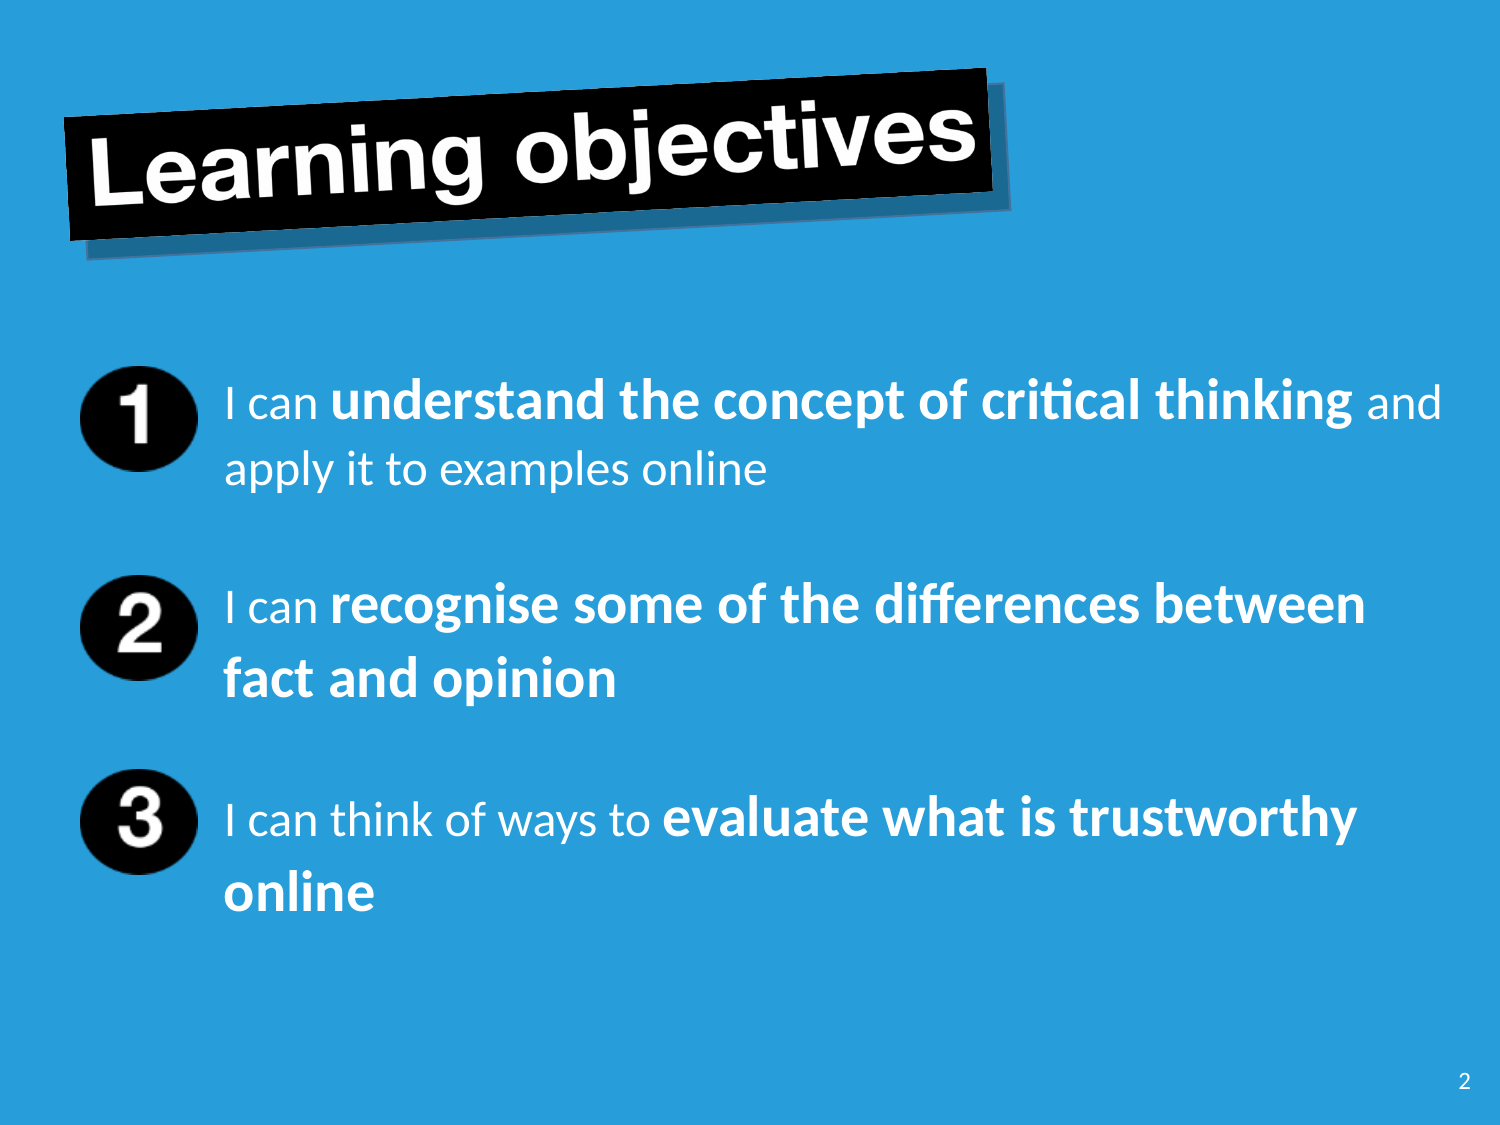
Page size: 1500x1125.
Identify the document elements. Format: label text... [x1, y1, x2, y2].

picture [80, 575, 198, 681]
picture [71, 236, 148, 241]
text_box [66, 91, 1008, 236]
slide_number 2 [1148, 1050, 1486, 1110]
picture [80, 366, 198, 472]
text_box I can understand the concept of critical thinking and apply it to examples online I can recognise some of the differences between fact and opinion I can think of ways to evaluate what is trustworthy online [209, 349, 1471, 931]
picture [563, 68, 987, 91]
picture [80, 769, 198, 875]
